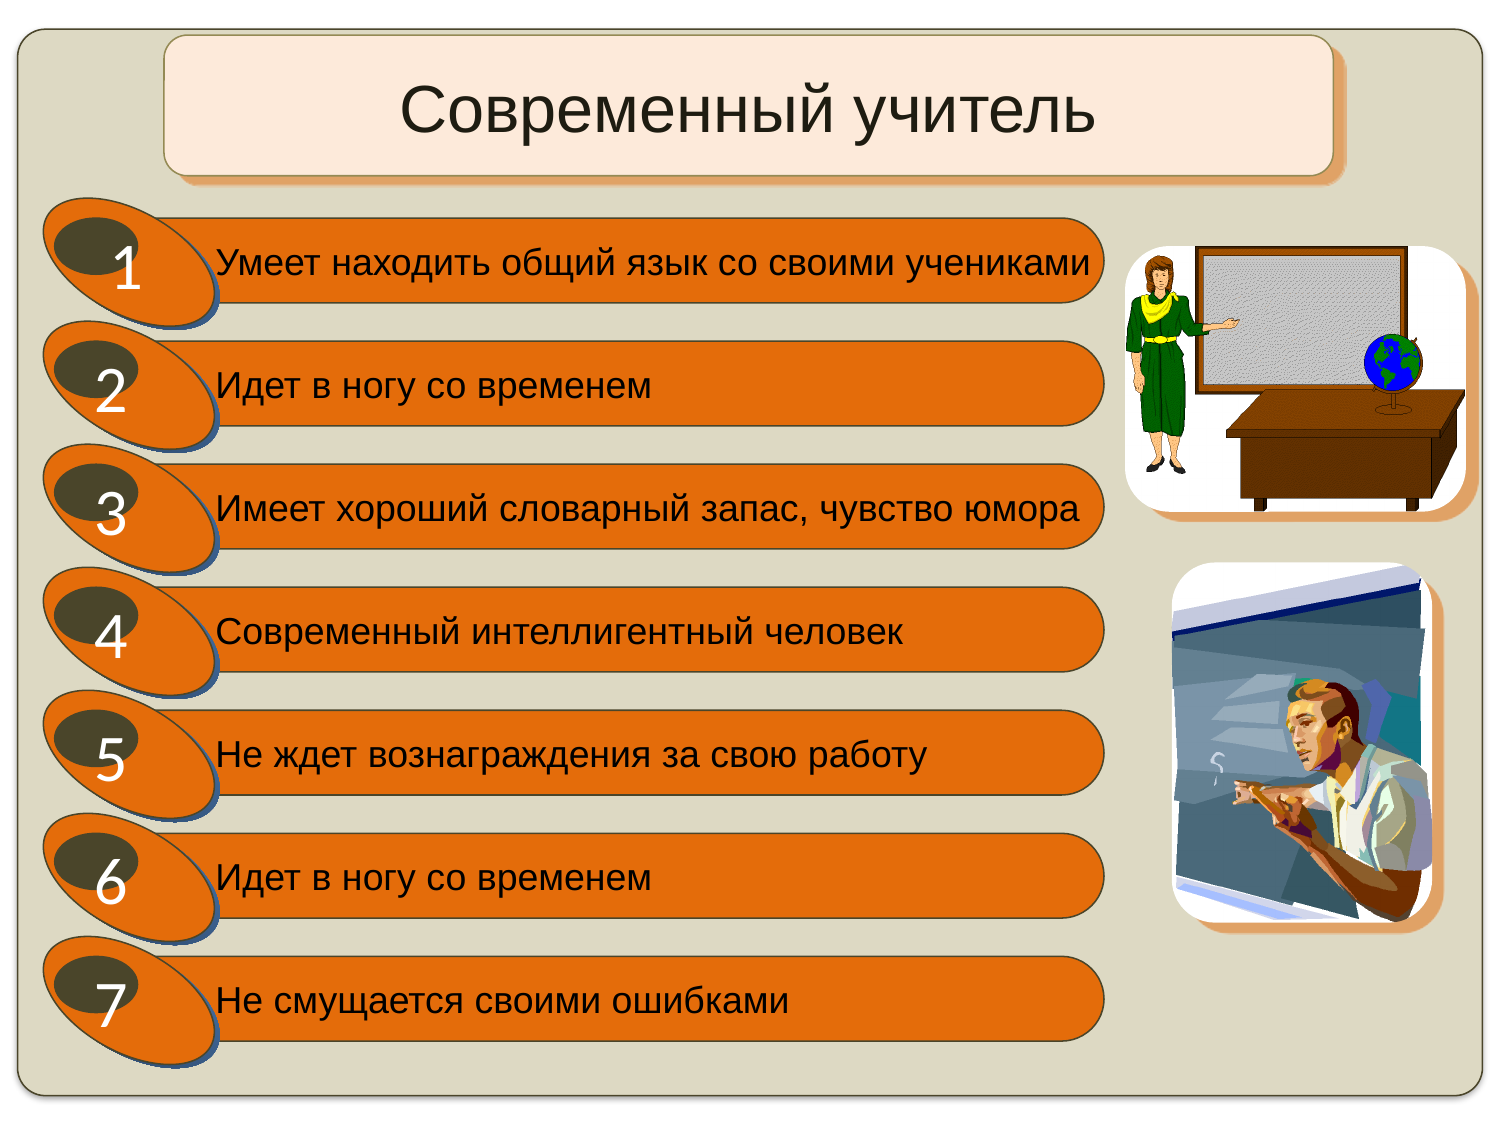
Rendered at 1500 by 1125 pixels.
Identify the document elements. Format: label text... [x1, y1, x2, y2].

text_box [34, 825, 1105, 933]
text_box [34, 948, 1105, 1056]
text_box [34, 702, 1105, 810]
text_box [34, 333, 1105, 441]
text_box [34, 579, 1105, 687]
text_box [34, 210, 1105, 318]
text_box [34, 456, 1105, 564]
text_box Современный учитель [163, 34, 1335, 177]
text_box [16, 28, 1484, 1097]
picture [0, 0, 1500, 1125]
